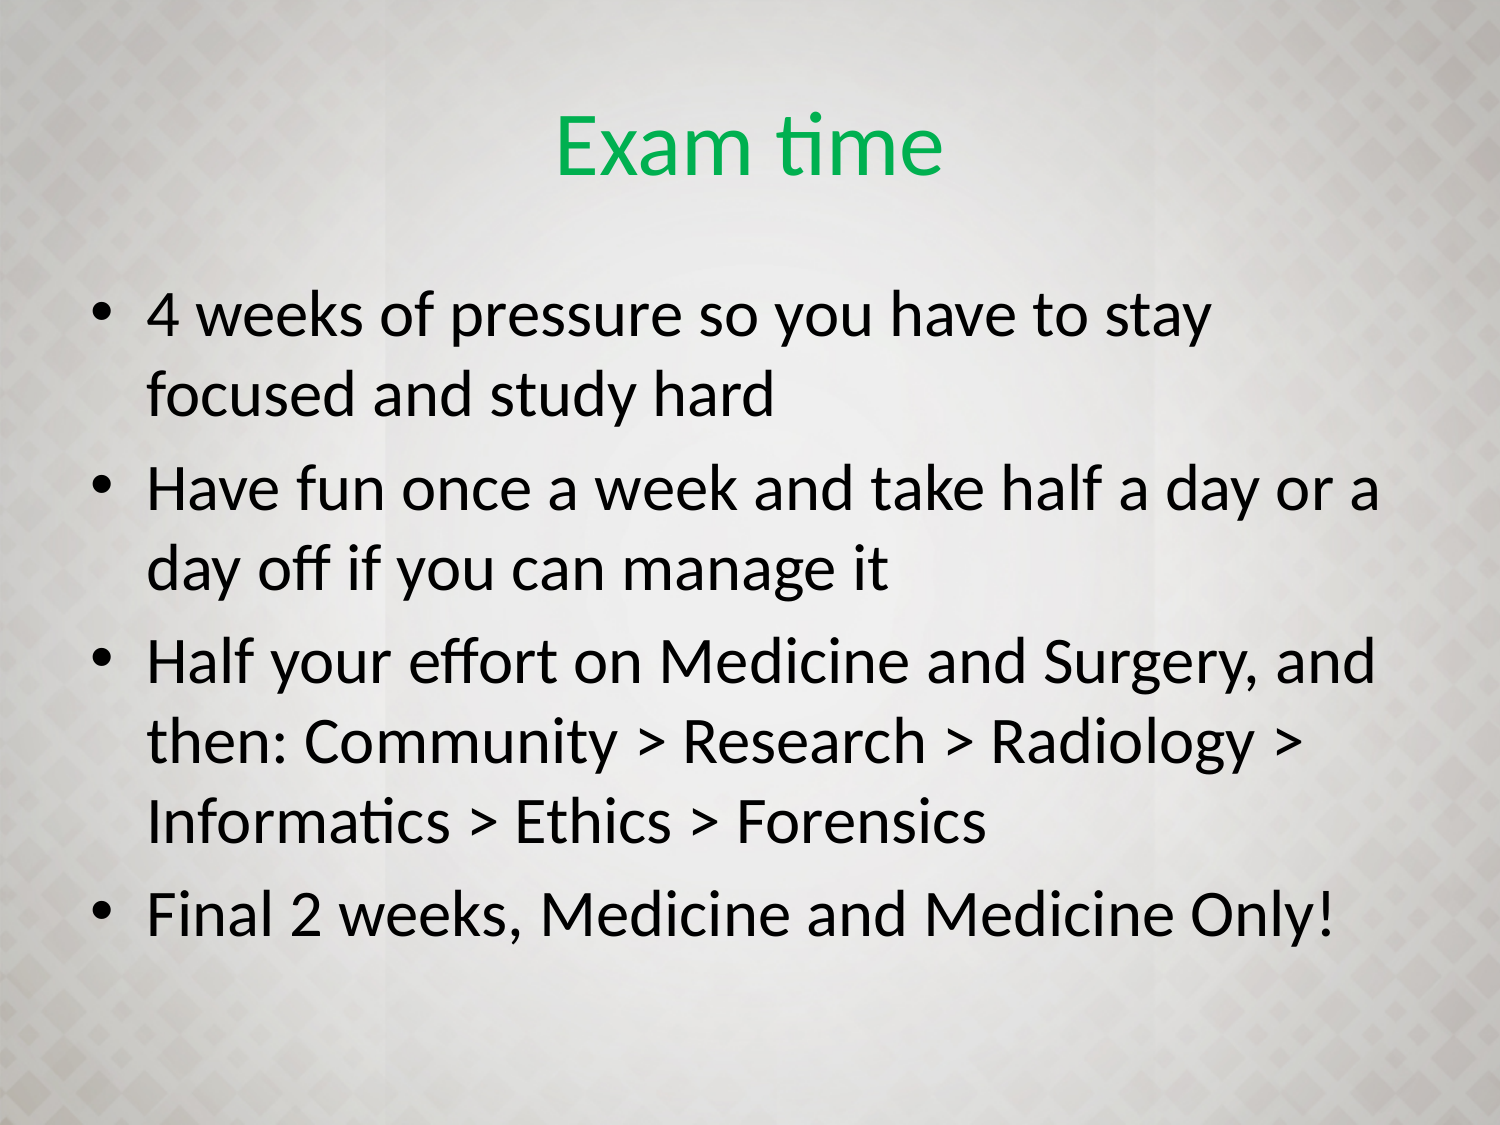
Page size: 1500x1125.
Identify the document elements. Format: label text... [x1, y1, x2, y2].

picture [0, 0, 1500, 1125]
list 4 weeks of pressure so you have to stay focused and study hard Have fun once a week and take half a day or a day off if you can manage it Half your effort on Medicine and Surgery, and then: Community > Research > Radiology > Informatics > Ethics > Forensics Final 2 weeks, Medicine and Medicine Only! [75, 262, 1425, 1005]
title Exam time [75, 45, 1425, 233]
